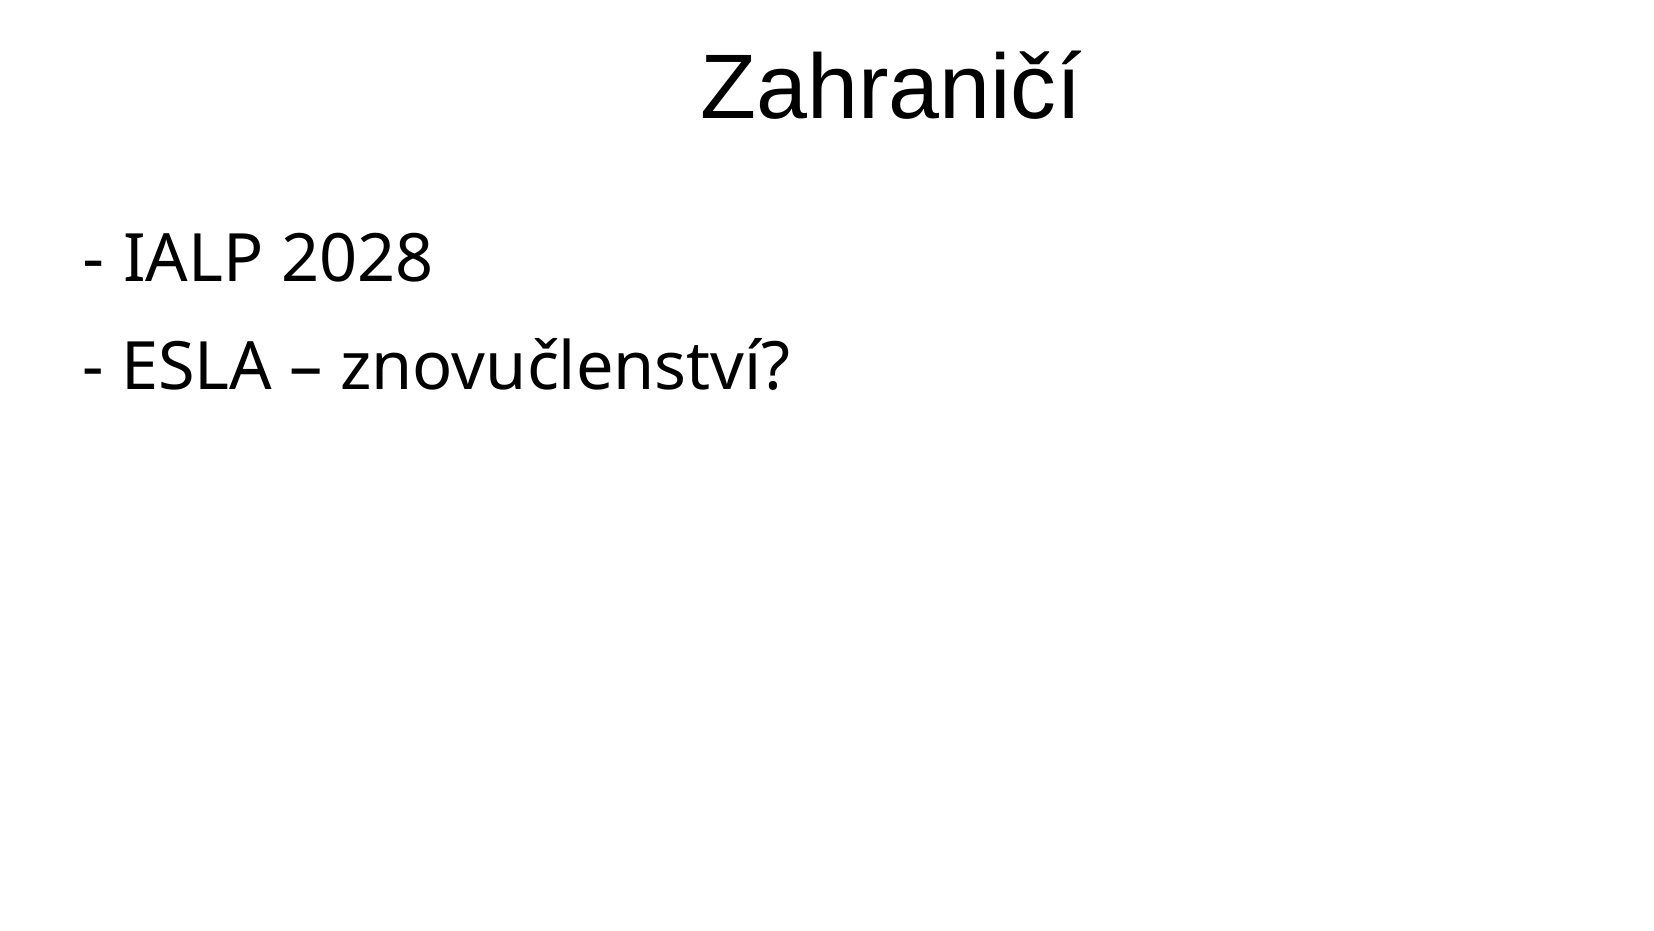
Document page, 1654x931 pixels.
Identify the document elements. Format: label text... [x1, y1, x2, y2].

list - IALP 2028 - ESLA – znovučlenství? [82, 217, 1569, 830]
title Zahraničí [389, 0, 1394, 191]
